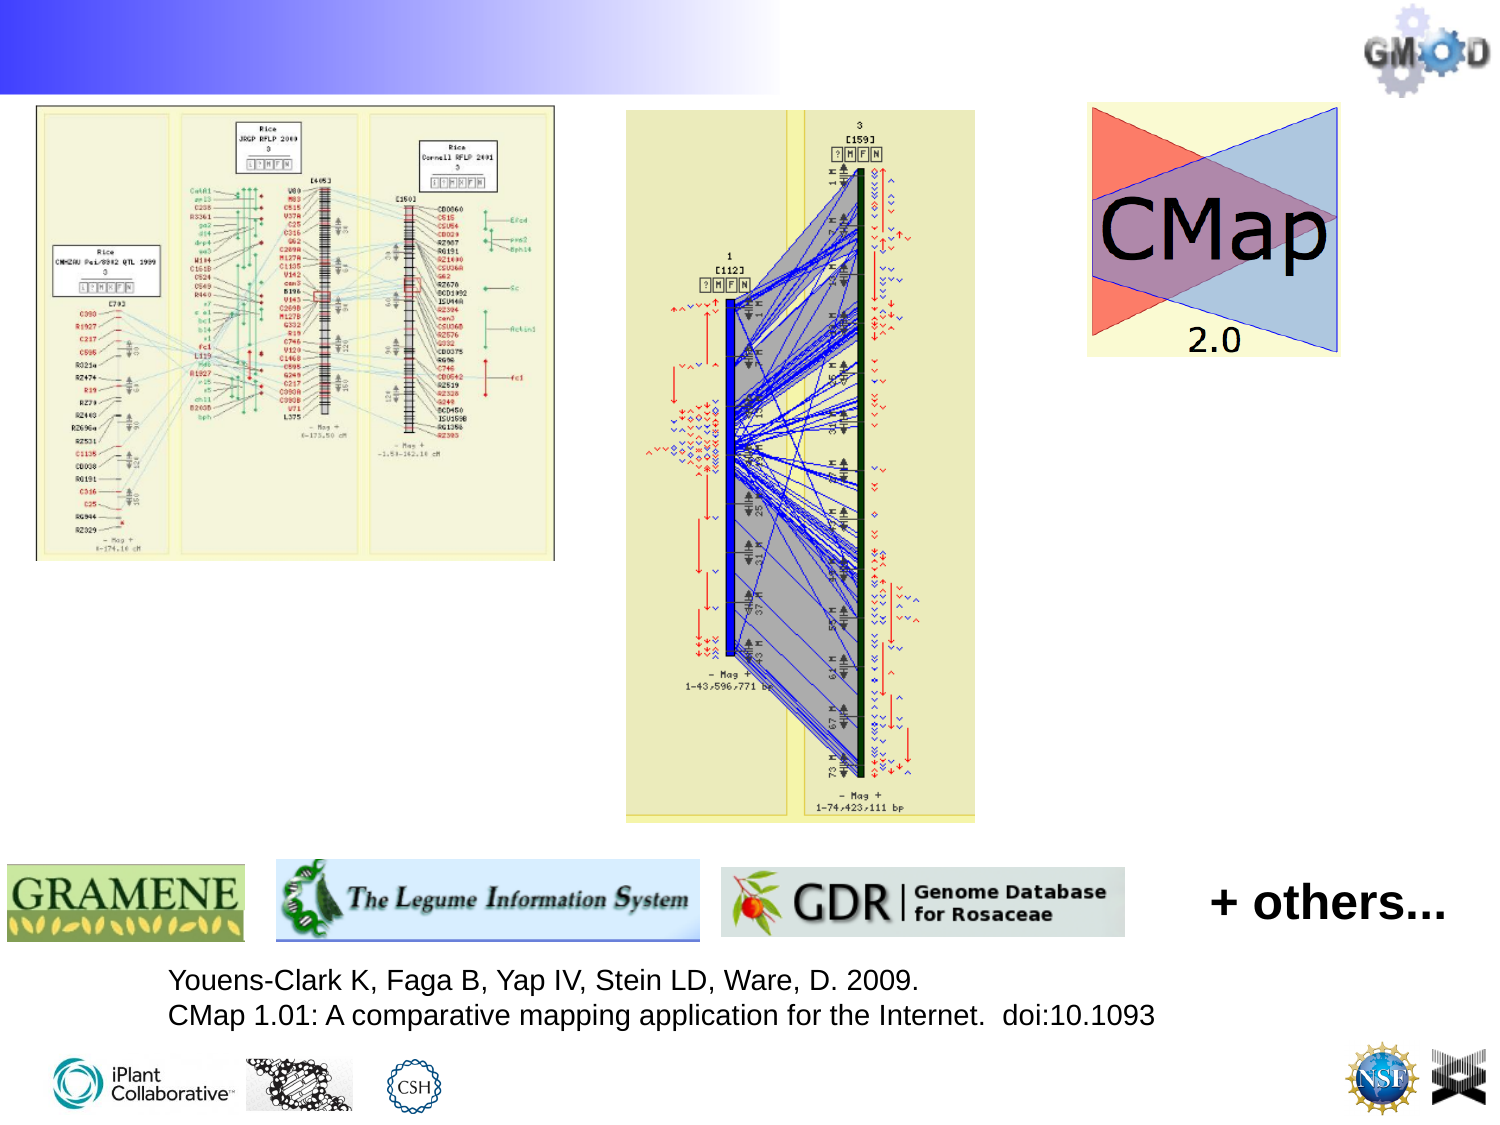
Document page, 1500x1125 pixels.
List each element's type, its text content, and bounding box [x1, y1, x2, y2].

picture [625, 110, 976, 824]
picture [382, 1054, 442, 1116]
picture [28, 102, 563, 561]
picture [246, 1056, 353, 1113]
picture [1431, 1049, 1487, 1105]
picture [1087, 102, 1342, 357]
picture [275, 858, 700, 942]
text_box + others... [1194, 862, 1463, 938]
text_box [0, 0, 1497, 98]
picture [39, 1053, 240, 1115]
text_box Youens-Clark K, Faga B, Yap IV, Stein LD, Ware, D. 2009. CMap 1.01: A comparative mapping application for the Internet. doi:10.1093 [153, 953, 1176, 1039]
picture [7, 864, 245, 942]
picture [721, 866, 1126, 937]
picture [1344, 1040, 1420, 1116]
